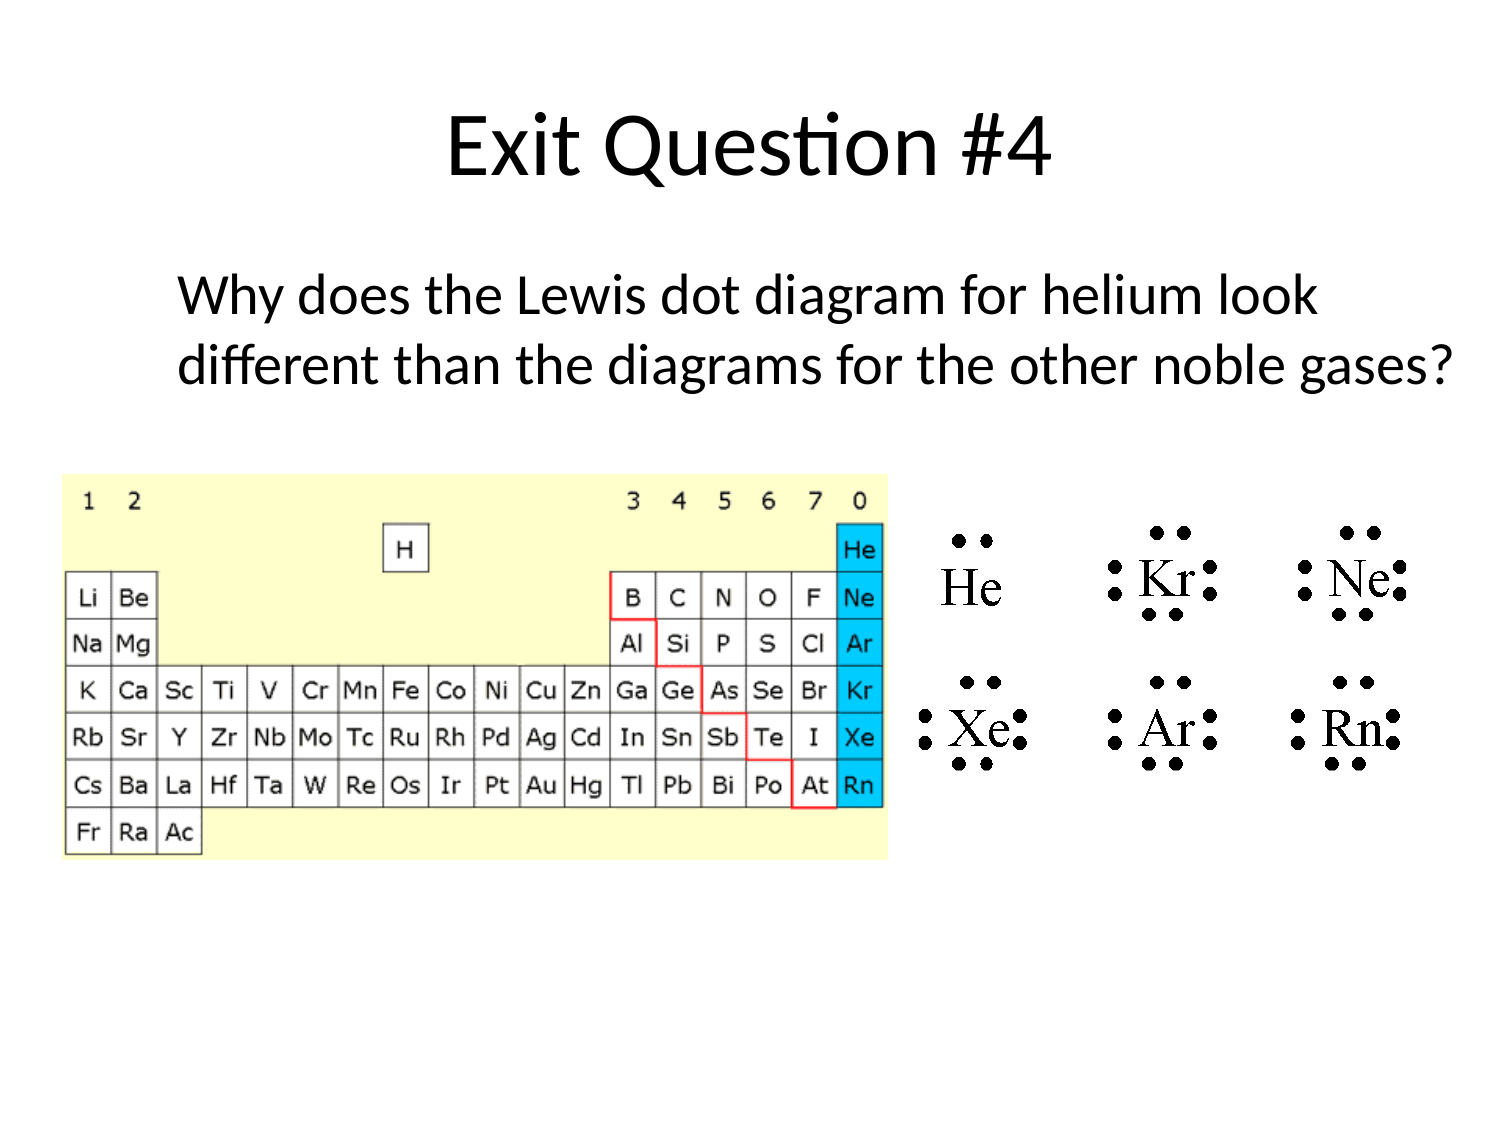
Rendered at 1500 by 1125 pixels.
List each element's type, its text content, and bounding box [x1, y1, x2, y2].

text_box Why does the Lewis dot diagram for helium look different than the diagrams for the other noble gases? [162, 248, 1475, 404]
picture [918, 507, 1407, 771]
title Exit Question #4 [75, 45, 1425, 233]
picture [62, 474, 888, 860]
